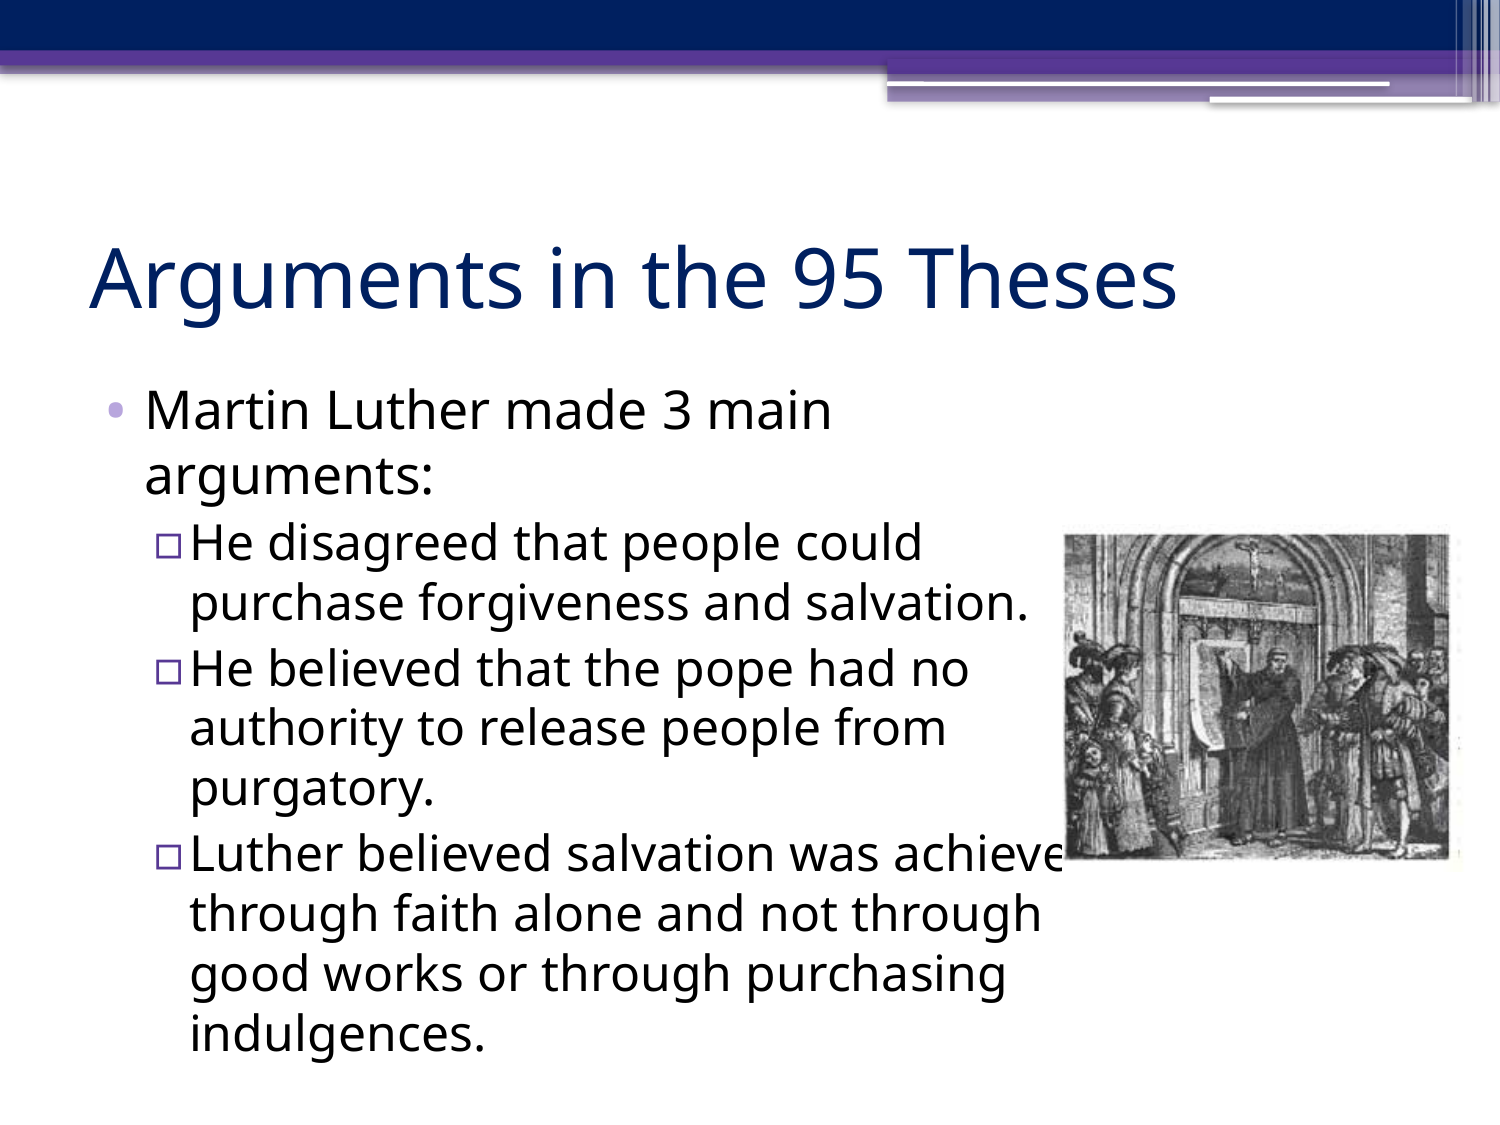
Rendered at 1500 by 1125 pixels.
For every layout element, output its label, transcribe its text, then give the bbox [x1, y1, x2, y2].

list Martin Luther made 3 main arguments: He disagreed that people could purchase forgiveness and salvation. He believed that the pope had no authority to release people from purgatory. Luther believed salvation was achieved through faith alone and not through good works or through purchasing indulgences. [75, 368, 1138, 1079]
picture [1062, 524, 1471, 873]
title Arguments in the 95 Theses [75, 187, 1425, 363]
